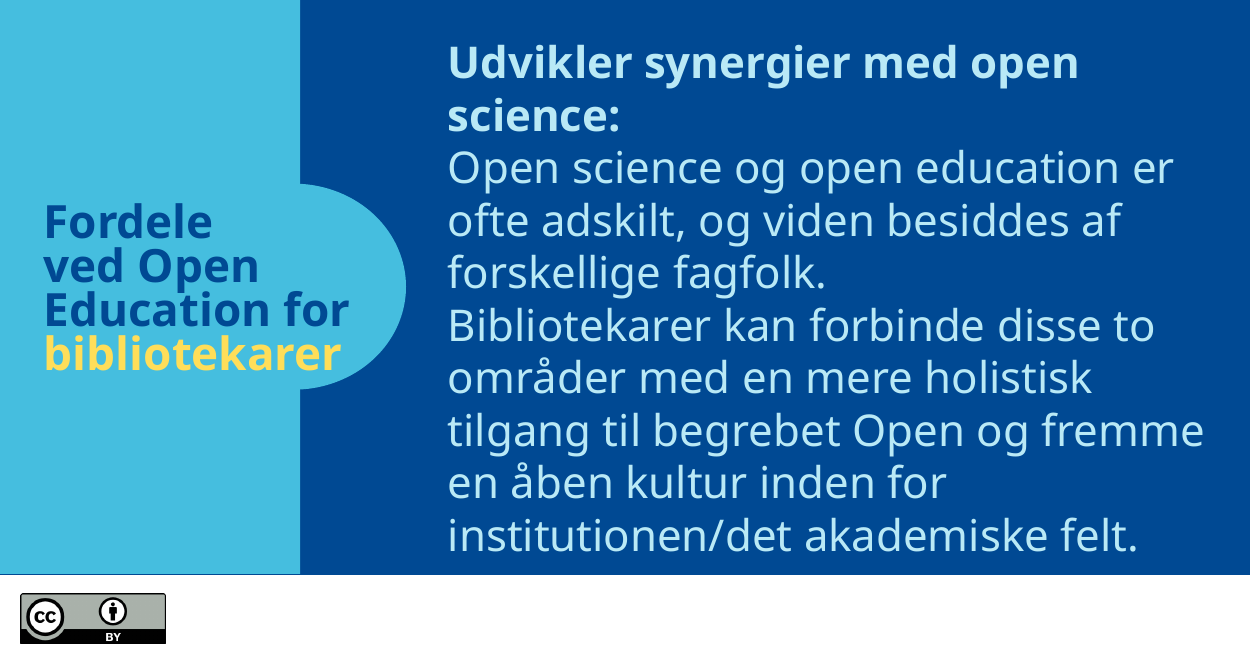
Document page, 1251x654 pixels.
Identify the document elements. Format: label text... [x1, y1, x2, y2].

text_box [0, 0, 301, 574]
text_box [373, 213, 407, 360]
text_box [252, 183, 336, 191]
text_box Fordele ved Open Education for bibliotekarer [31, 191, 373, 392]
text_box [0, 582, 1250, 654]
text_box Udvikler synergier med open science: Open science og open education er ofte adskilt, og viden besiddes af forskellige fagfolk. Bibliotekarer kan forbinde disse to områder med en mere holistisk tilgang til begrebet Open og fremme en åben kultur inden for institutionen/det akademiske felt. [435, 23, 1221, 573]
picture [20, 592, 166, 645]
